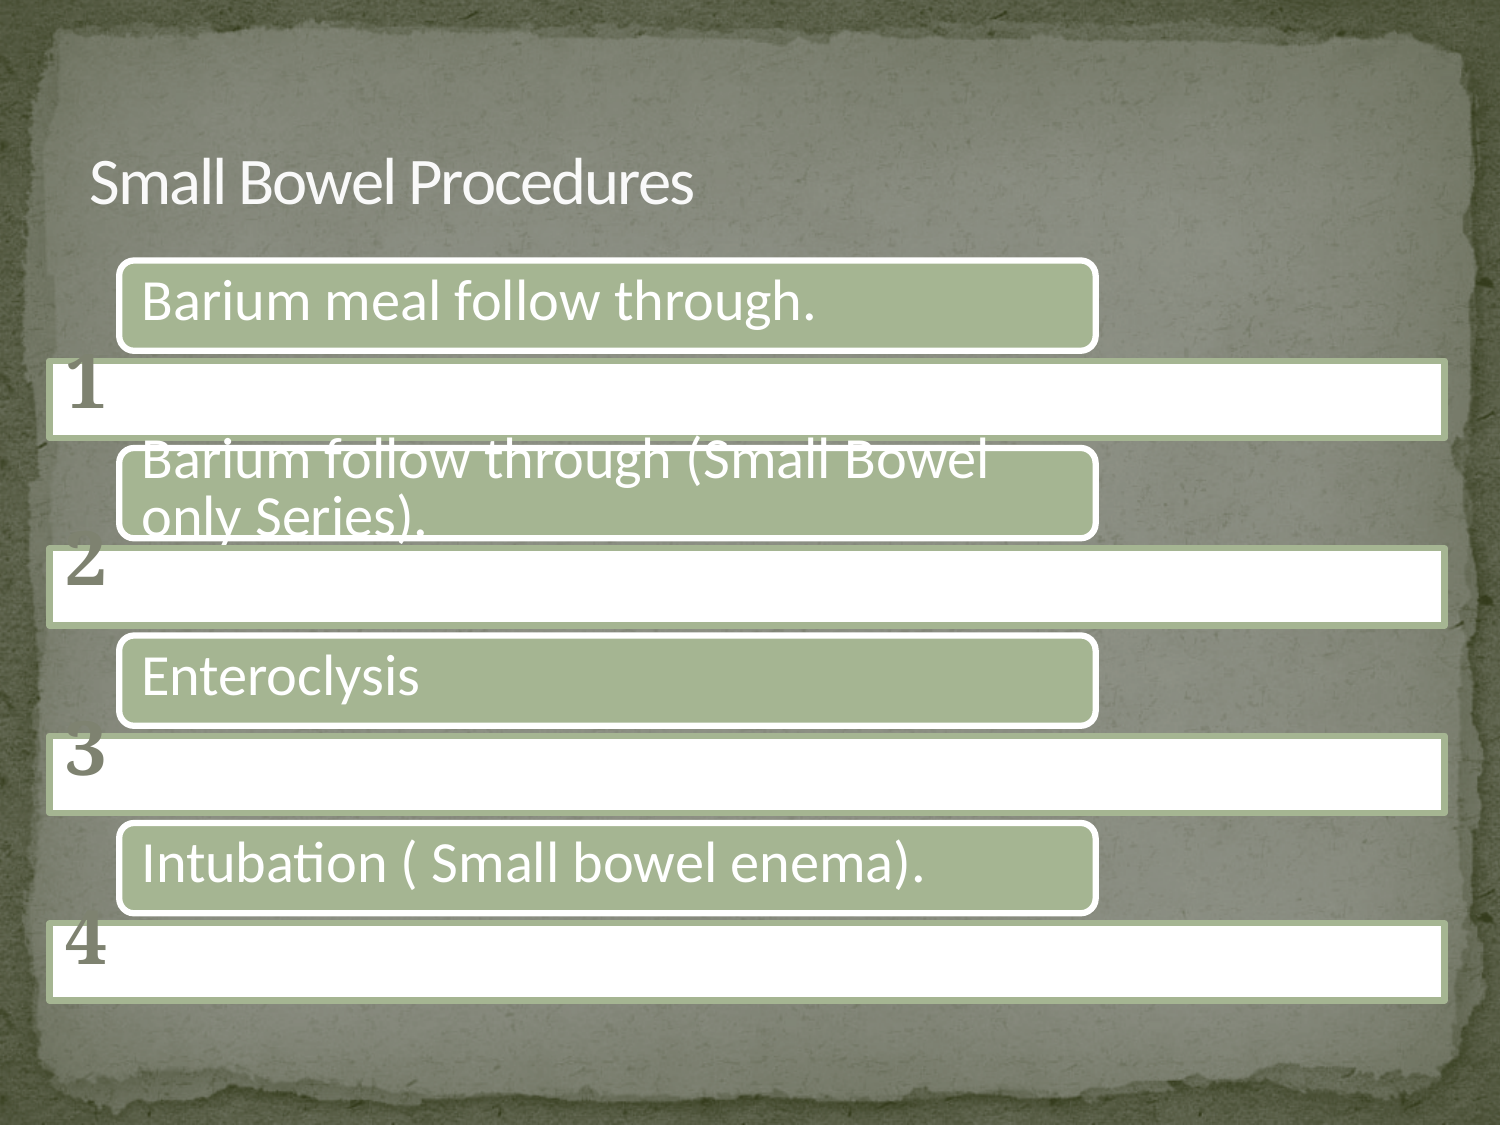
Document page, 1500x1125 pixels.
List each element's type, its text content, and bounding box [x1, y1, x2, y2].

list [52, 253, 1441, 999]
title Small Bowel Procedures [74, 24, 1425, 225]
